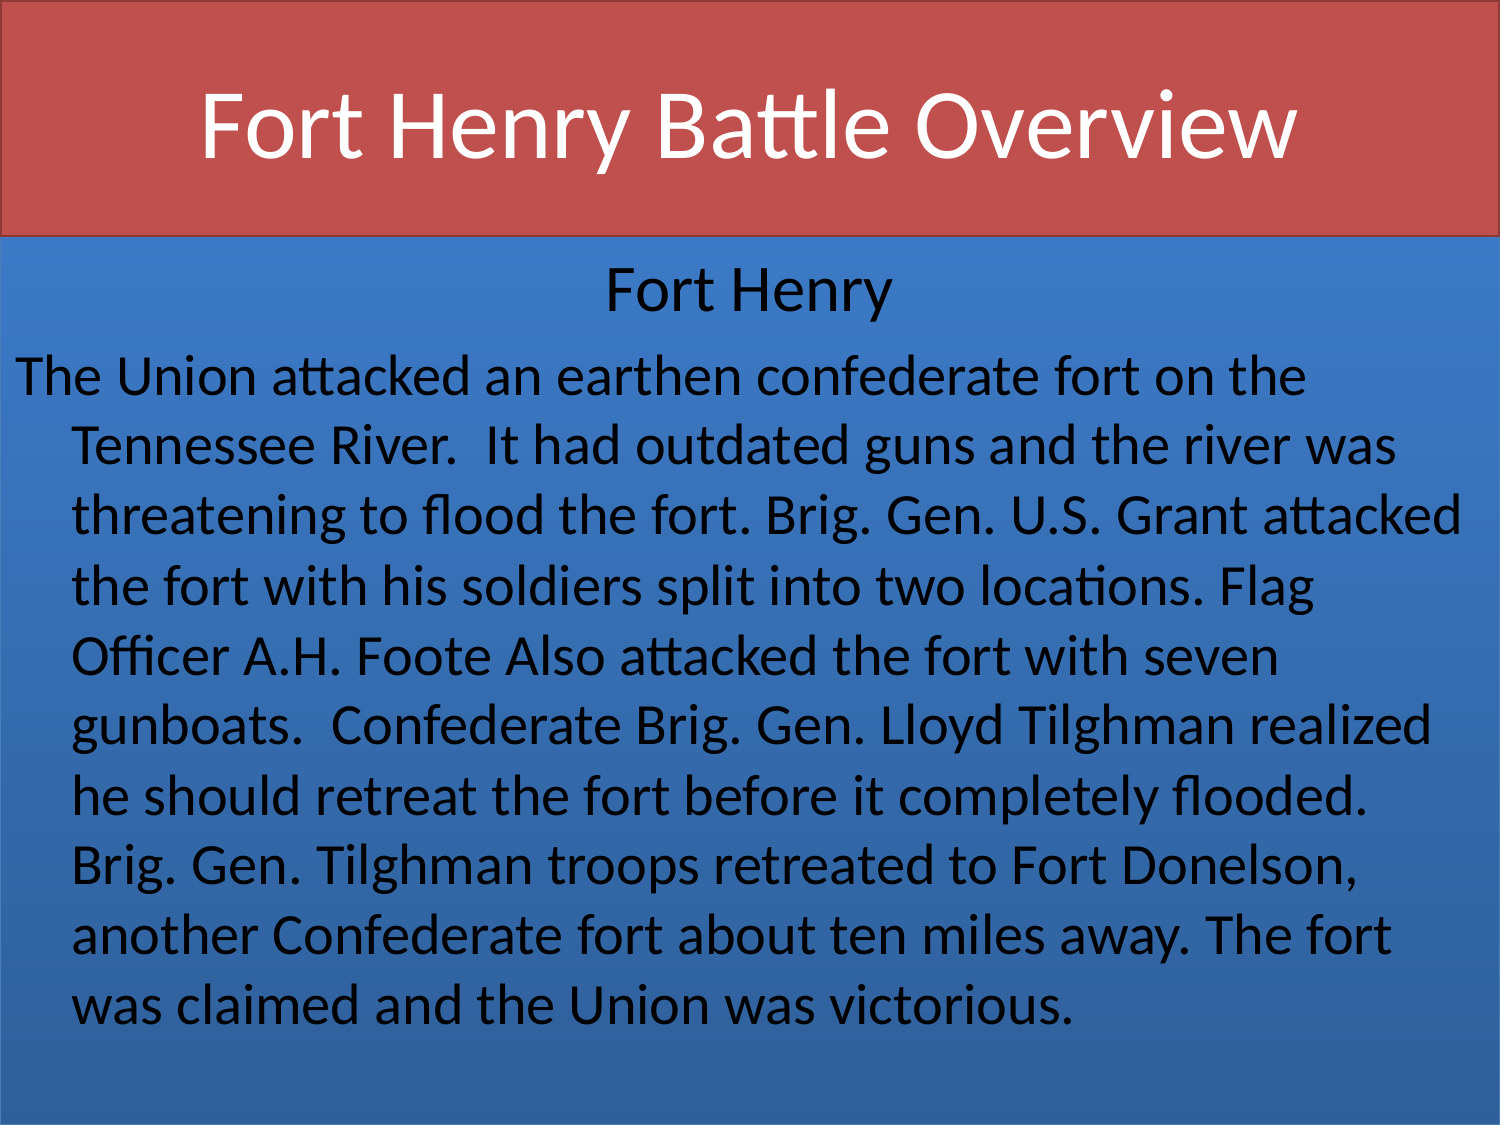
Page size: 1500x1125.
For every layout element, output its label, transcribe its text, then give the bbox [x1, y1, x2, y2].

list Fort Henry The Union attacked an earthen confederate fort on the Tennessee River. It had outdated guns and the river was threatening to flood the fort. Brig. Gen. U.S. Grant attacked the fort with his soldiers split into two locations. Flag Officer A.H. Foote Also attacked the fort with seven gunboats. Confederate Brig. Gen. Lloyd Tilghman realized he should retreat the fort before it completely flooded. Brig. Gen. Tilghman troops retreated to Fort Donelson, another Confederate fort about ten miles away. The fort was claimed and the Union was victorious. [0, 237, 1500, 1125]
title Fort Henry Battle Overview [0, 0, 1500, 237]
